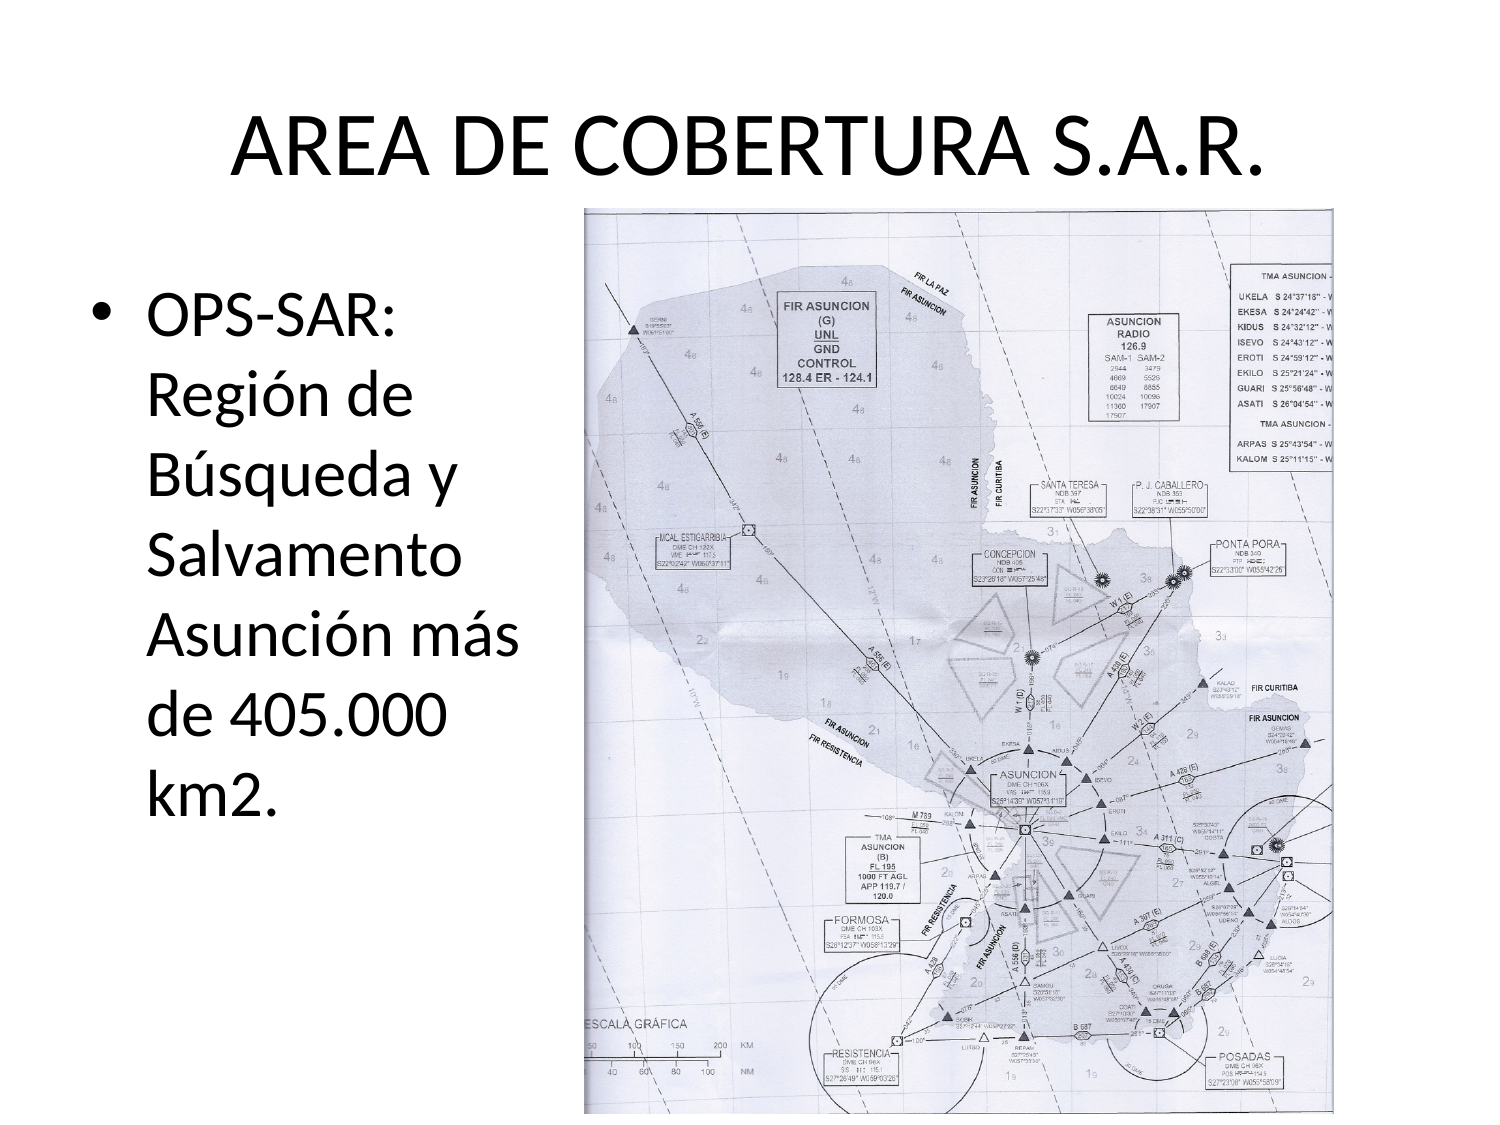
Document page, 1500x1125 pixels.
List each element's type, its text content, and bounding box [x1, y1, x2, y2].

title AREA DE COBERTURA S.A.R. [75, 45, 1425, 233]
list OPS-SAR: Región de Búsqueda y Salvamento Asunción más de 405.000 km2. [75, 262, 550, 1005]
picture [584, 207, 1334, 1114]
